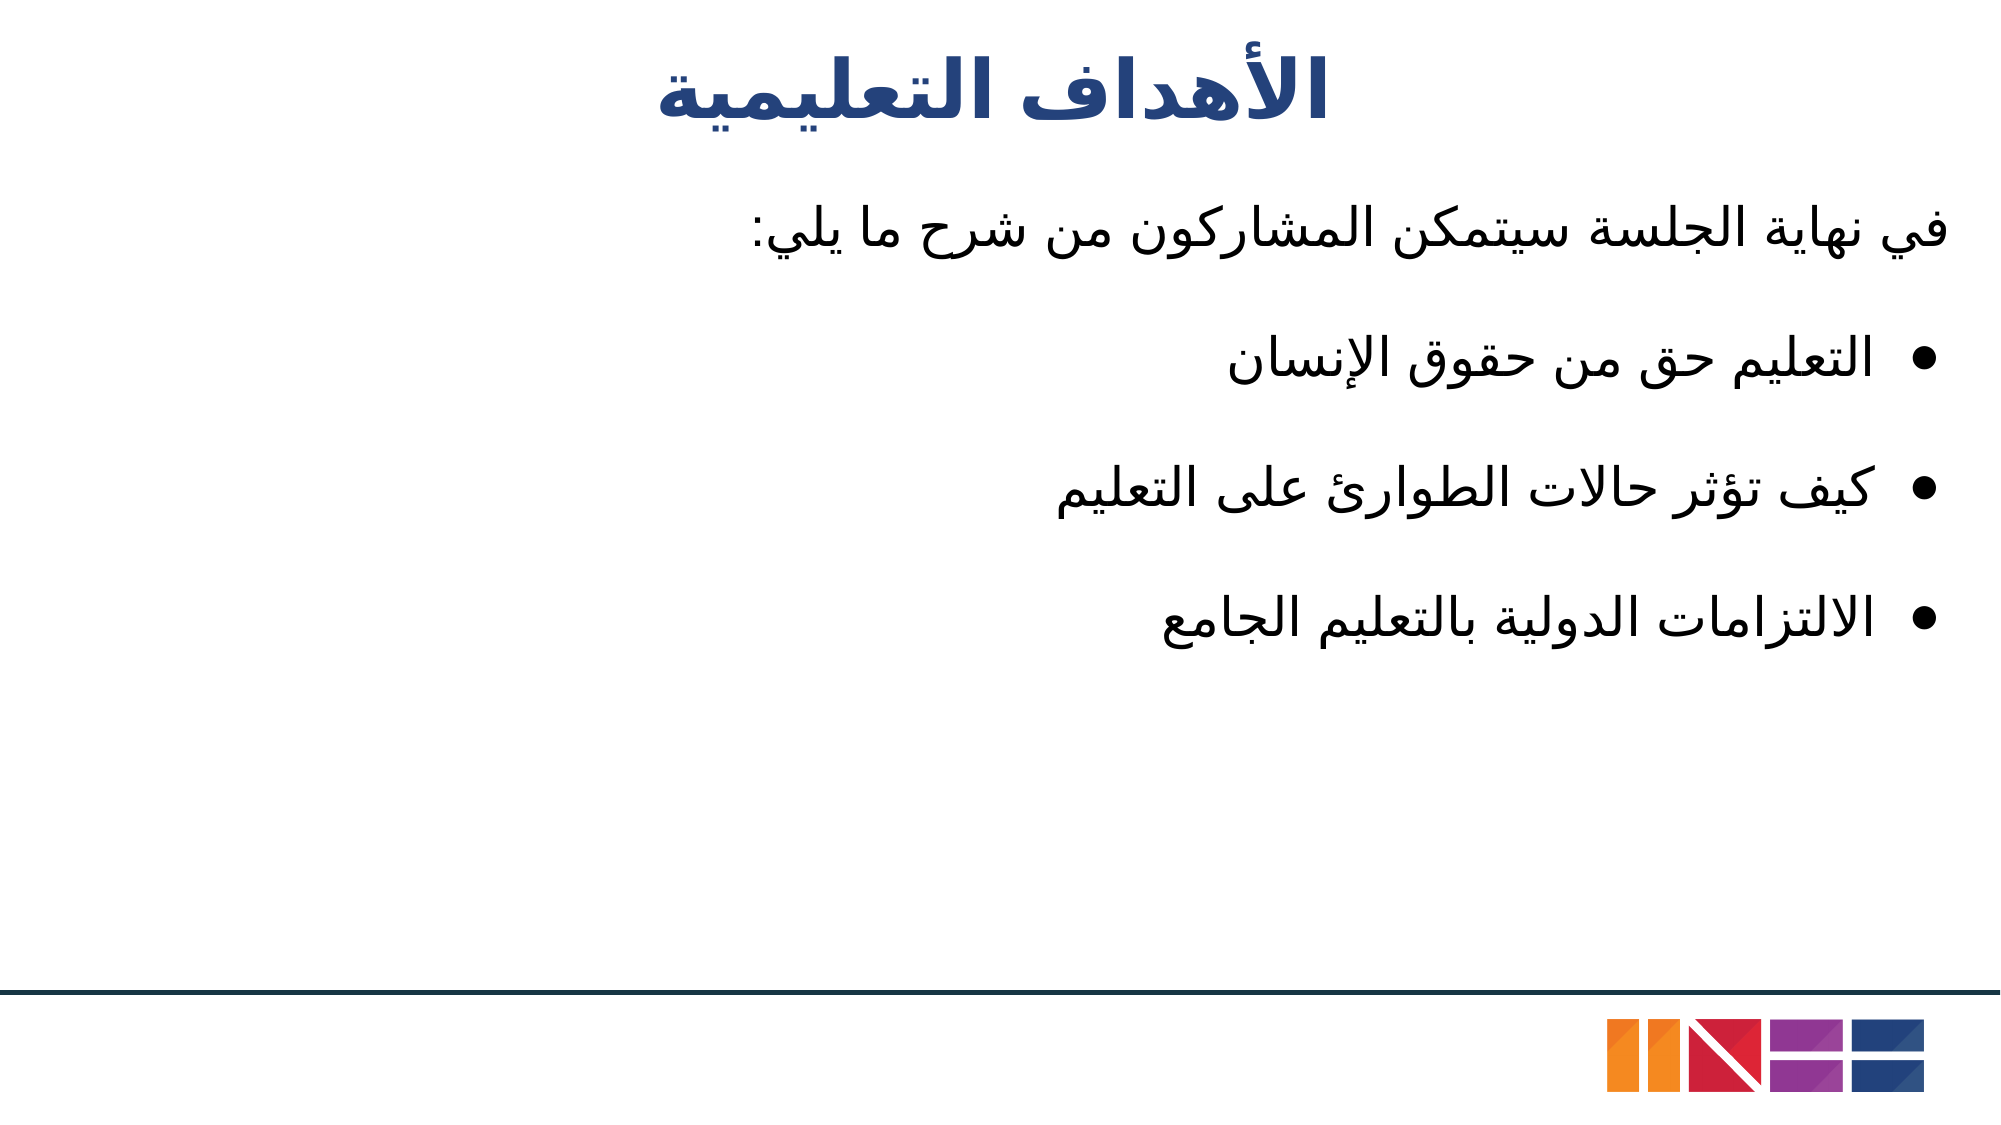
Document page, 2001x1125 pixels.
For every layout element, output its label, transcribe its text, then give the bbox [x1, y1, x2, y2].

list في نهاية الجلسة سيتمكن المشاركون من شرح ما يلي: التعليم حق من حقوق الإنسان كيف تؤثر حالات الطوارئ على التعليم الالتزامات الدولية بالتعليم الجامع [31, 172, 1971, 935]
title الأهداف التعليمية [31, 28, 1957, 145]
picture [1607, 1019, 1924, 1092]
